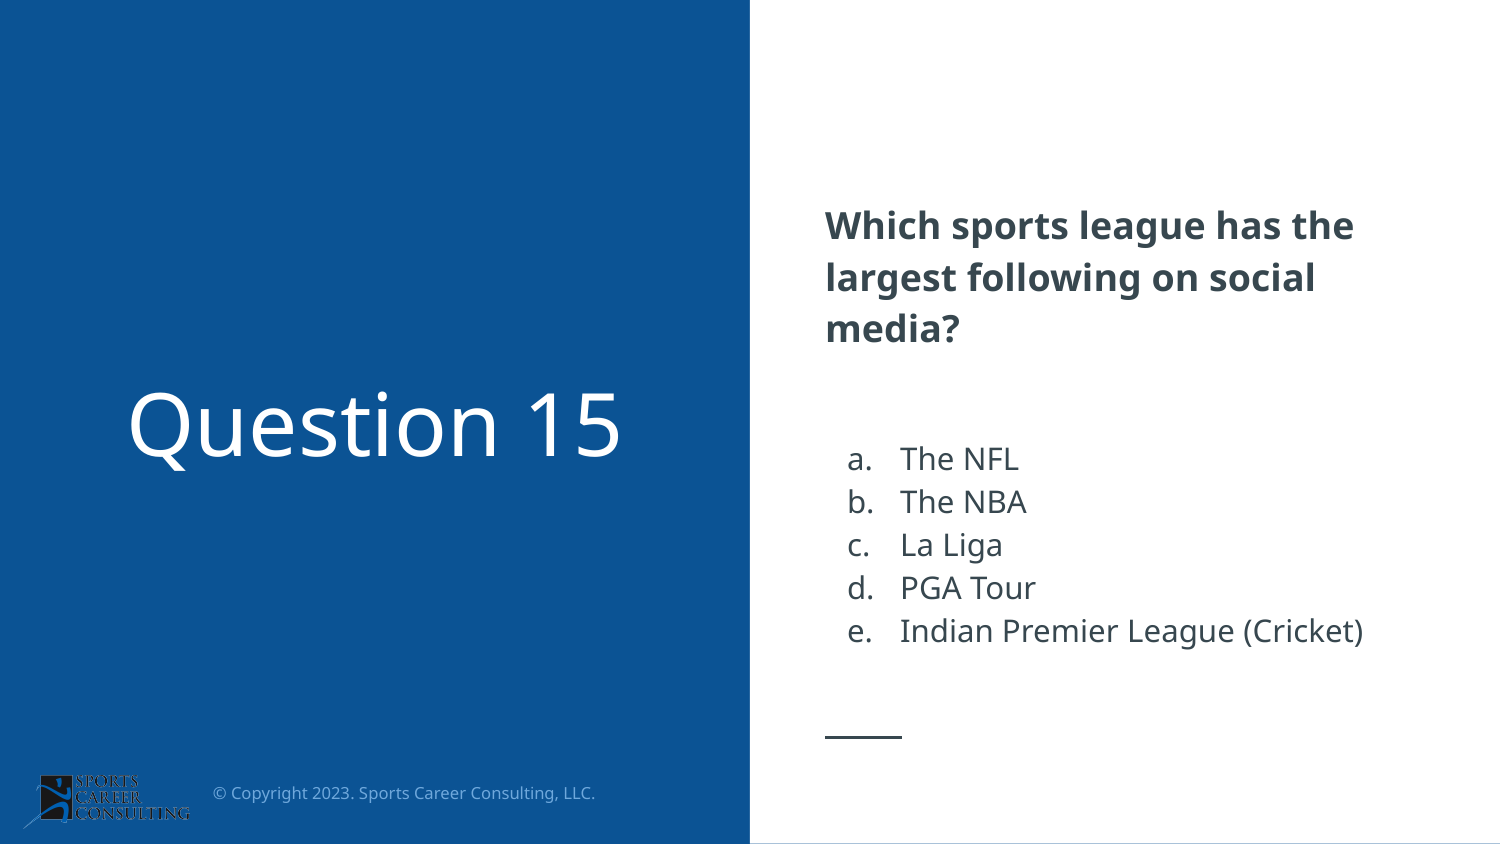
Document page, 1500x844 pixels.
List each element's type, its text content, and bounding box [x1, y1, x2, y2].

text_box © Copyright 2023. Sports Career Consulting, LLC. [197, 767, 750, 838]
list Which sports league has the largest following on social media? The NFL The NBA La Liga PGA Tour Indian Premier League (Cricket) [810, 118, 1455, 725]
title Question 15 [43, 298, 708, 546]
picture [22, 774, 190, 829]
